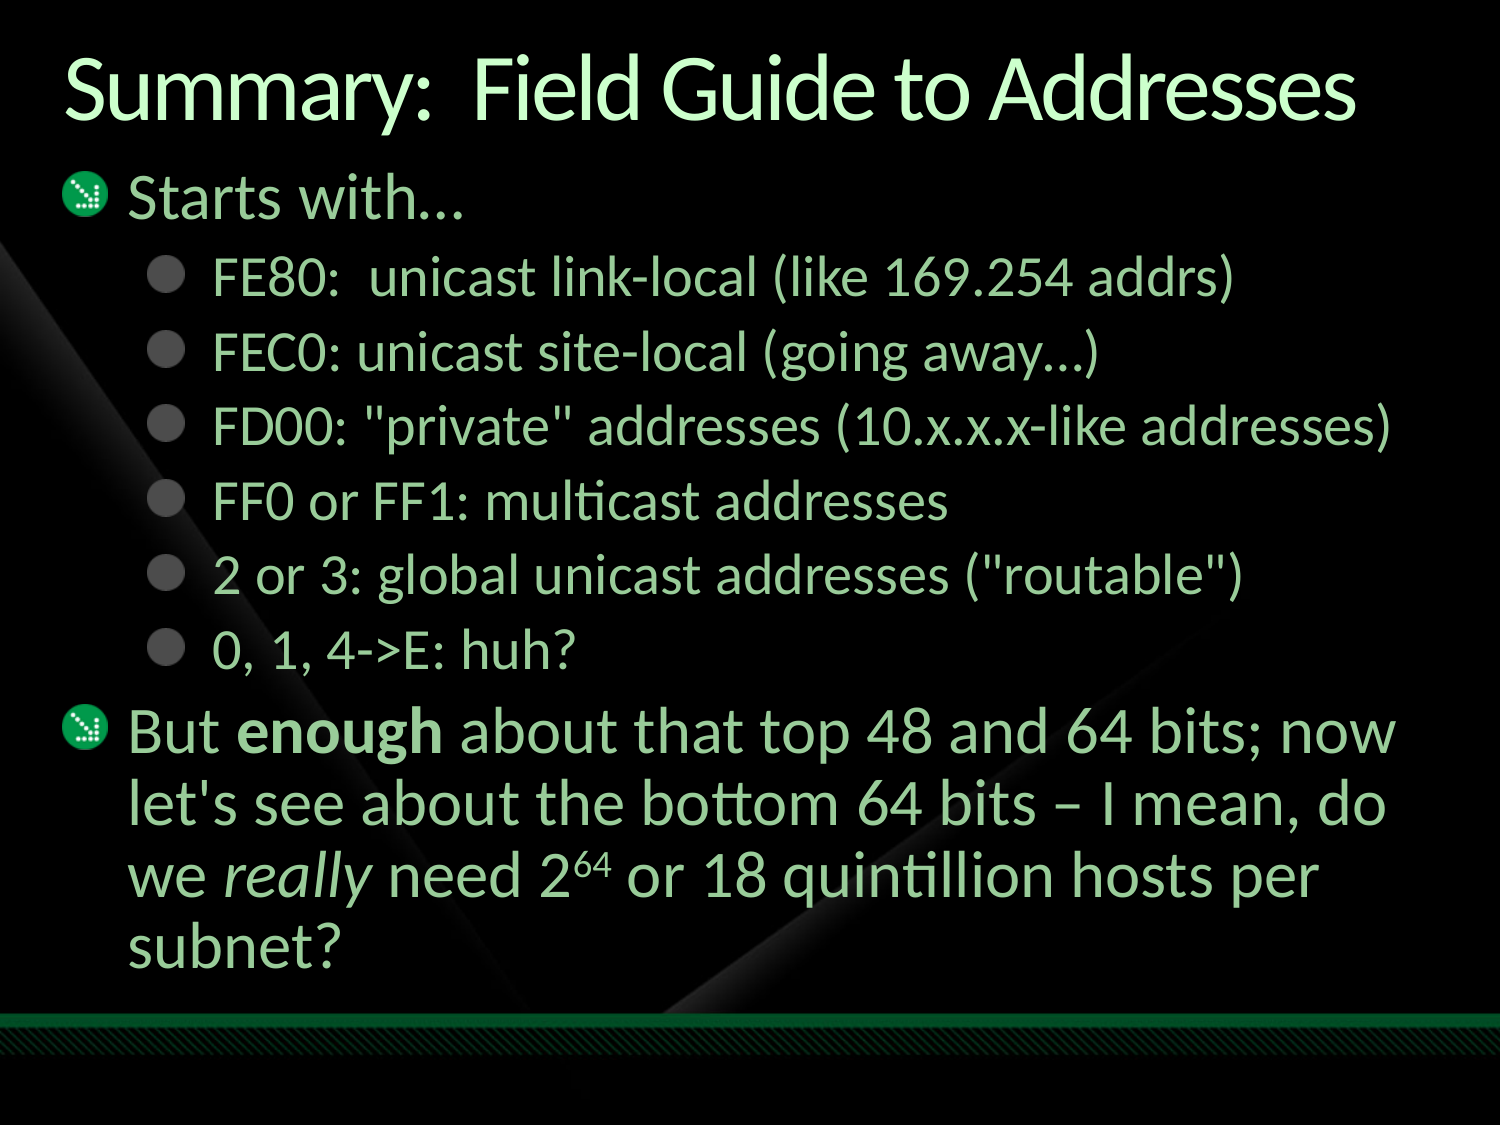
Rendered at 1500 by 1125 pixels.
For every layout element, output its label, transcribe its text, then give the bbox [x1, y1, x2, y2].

list Starts with… FE80: unicast link-local (like 169.254 addrs) FEC0: unicast site-local (going away…) FD00: "private" addresses (10.x.x.x-like addresses) FF0 or FF1: multicast addresses 2 or 3: global unicast addresses ("routable") 0, 1, 4->E: huh? But enough about that top 48 and 64 bits; now let's see about the bottom 64 bits – I mean, do we really need 264 or 18 quintillion hosts per subnet? [62, 162, 1438, 1025]
picture [0, 0, 1500, 1125]
title Summary: Field Guide to Addresses [63, 37, 1438, 142]
